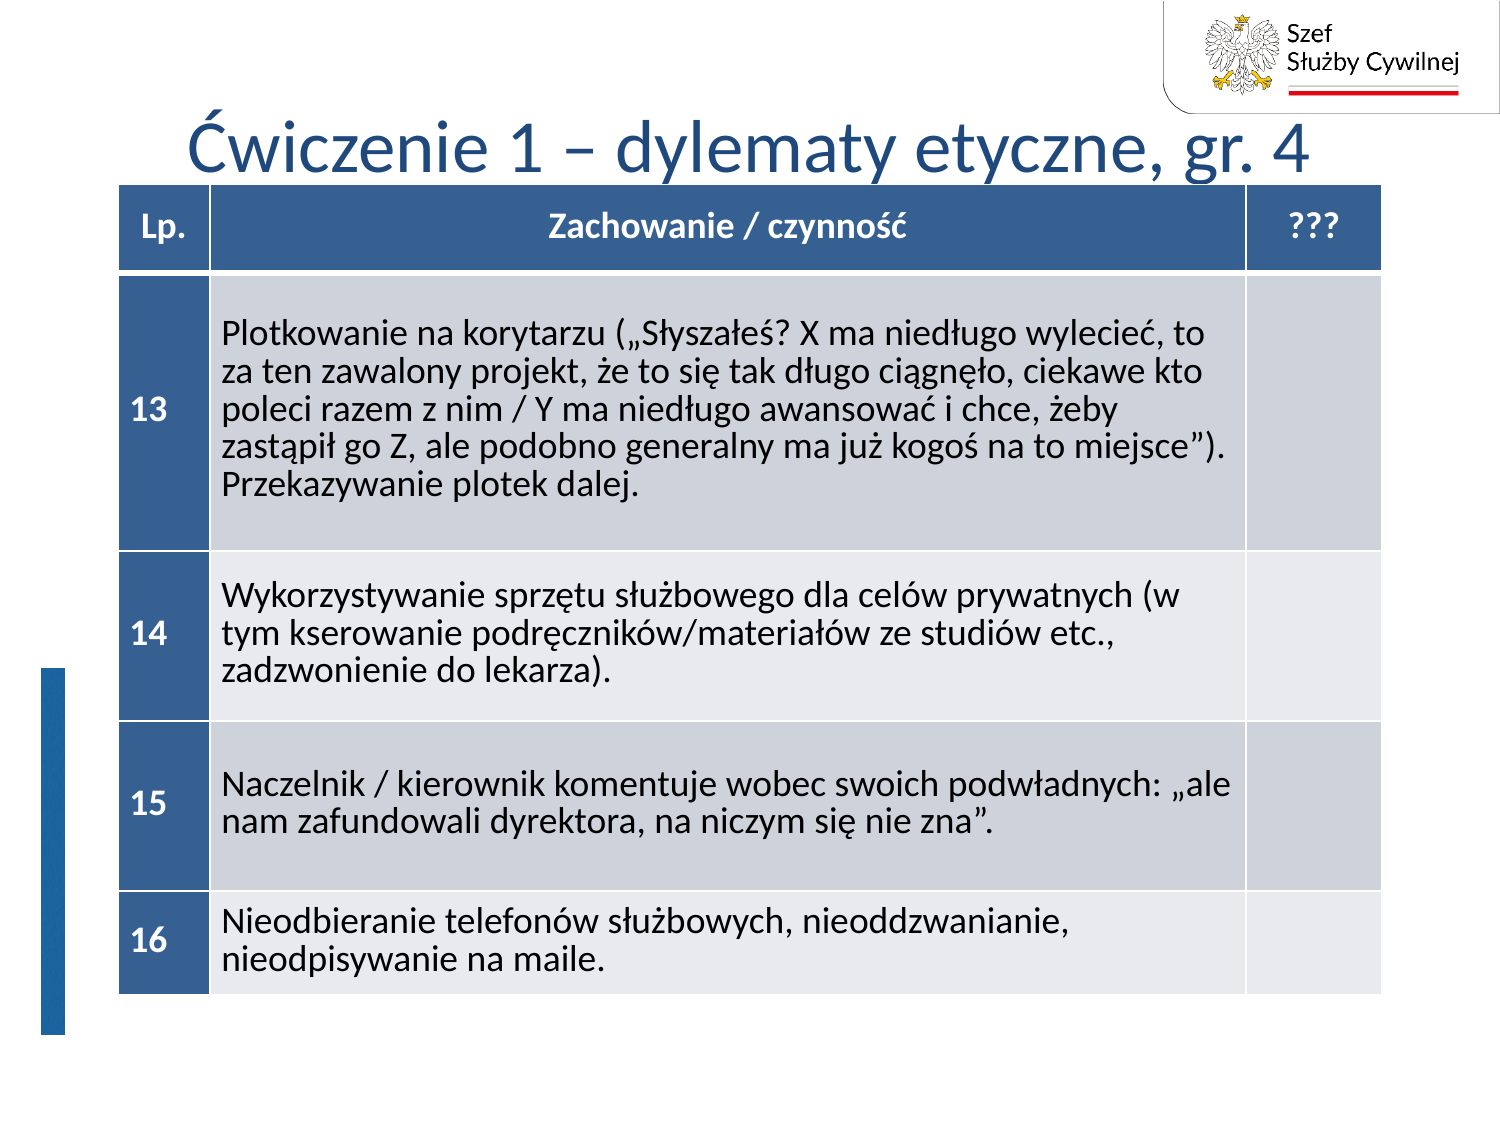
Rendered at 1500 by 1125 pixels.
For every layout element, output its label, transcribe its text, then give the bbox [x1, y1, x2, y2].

table_header ??? [1247, 185, 1381, 270]
table_cell Naczelnik / kierownik komentuje wobec swoich podwładnych: „ale nam zafundowali dyrektora, na niczym się nie zna”. [211, 722, 1245, 890]
table_cell Nieodbieranie telefonów służbowych, nieoddzwanianie, nieodpisywanie na maile. [211, 892, 1245, 994]
table_header Lp. [119, 185, 209, 270]
table_cell 14 [119, 552, 209, 720]
table_header Zachowanie / czynność [211, 185, 1245, 270]
table_cell [1247, 892, 1381, 994]
table_cell 13 [119, 276, 209, 550]
table_cell Wykorzystywanie sprzętu służbowego dla celów prywatnych (w tym kserowanie podręczników/materiałów ze studiów etc., zadzwonienie do lekarza). [211, 552, 1245, 720]
picture [1163, 0, 1500, 114]
table_cell [1247, 552, 1381, 720]
table_cell 15 [119, 722, 209, 890]
table_cell [1247, 722, 1381, 890]
title Ćwiczenie 1 – dylematy etyczne, gr. 4 [100, 90, 1400, 215]
picture [41, 668, 65, 1035]
table_cell [1247, 276, 1381, 550]
table_cell 16 [119, 892, 209, 994]
table_cell Plotkowanie na korytarzu („Słyszałeś? X ma niedługo wylecieć, to za ten zawalony projekt, że to się tak długo ciągnęło, ciekawe kto poleci razem z nim / Y ma niedługo awansować i chce, żeby zastąpił go Z, ale podobno generalny ma już kogoś na to miejsce”). Przekazywanie plotek dalej. [211, 276, 1245, 550]
